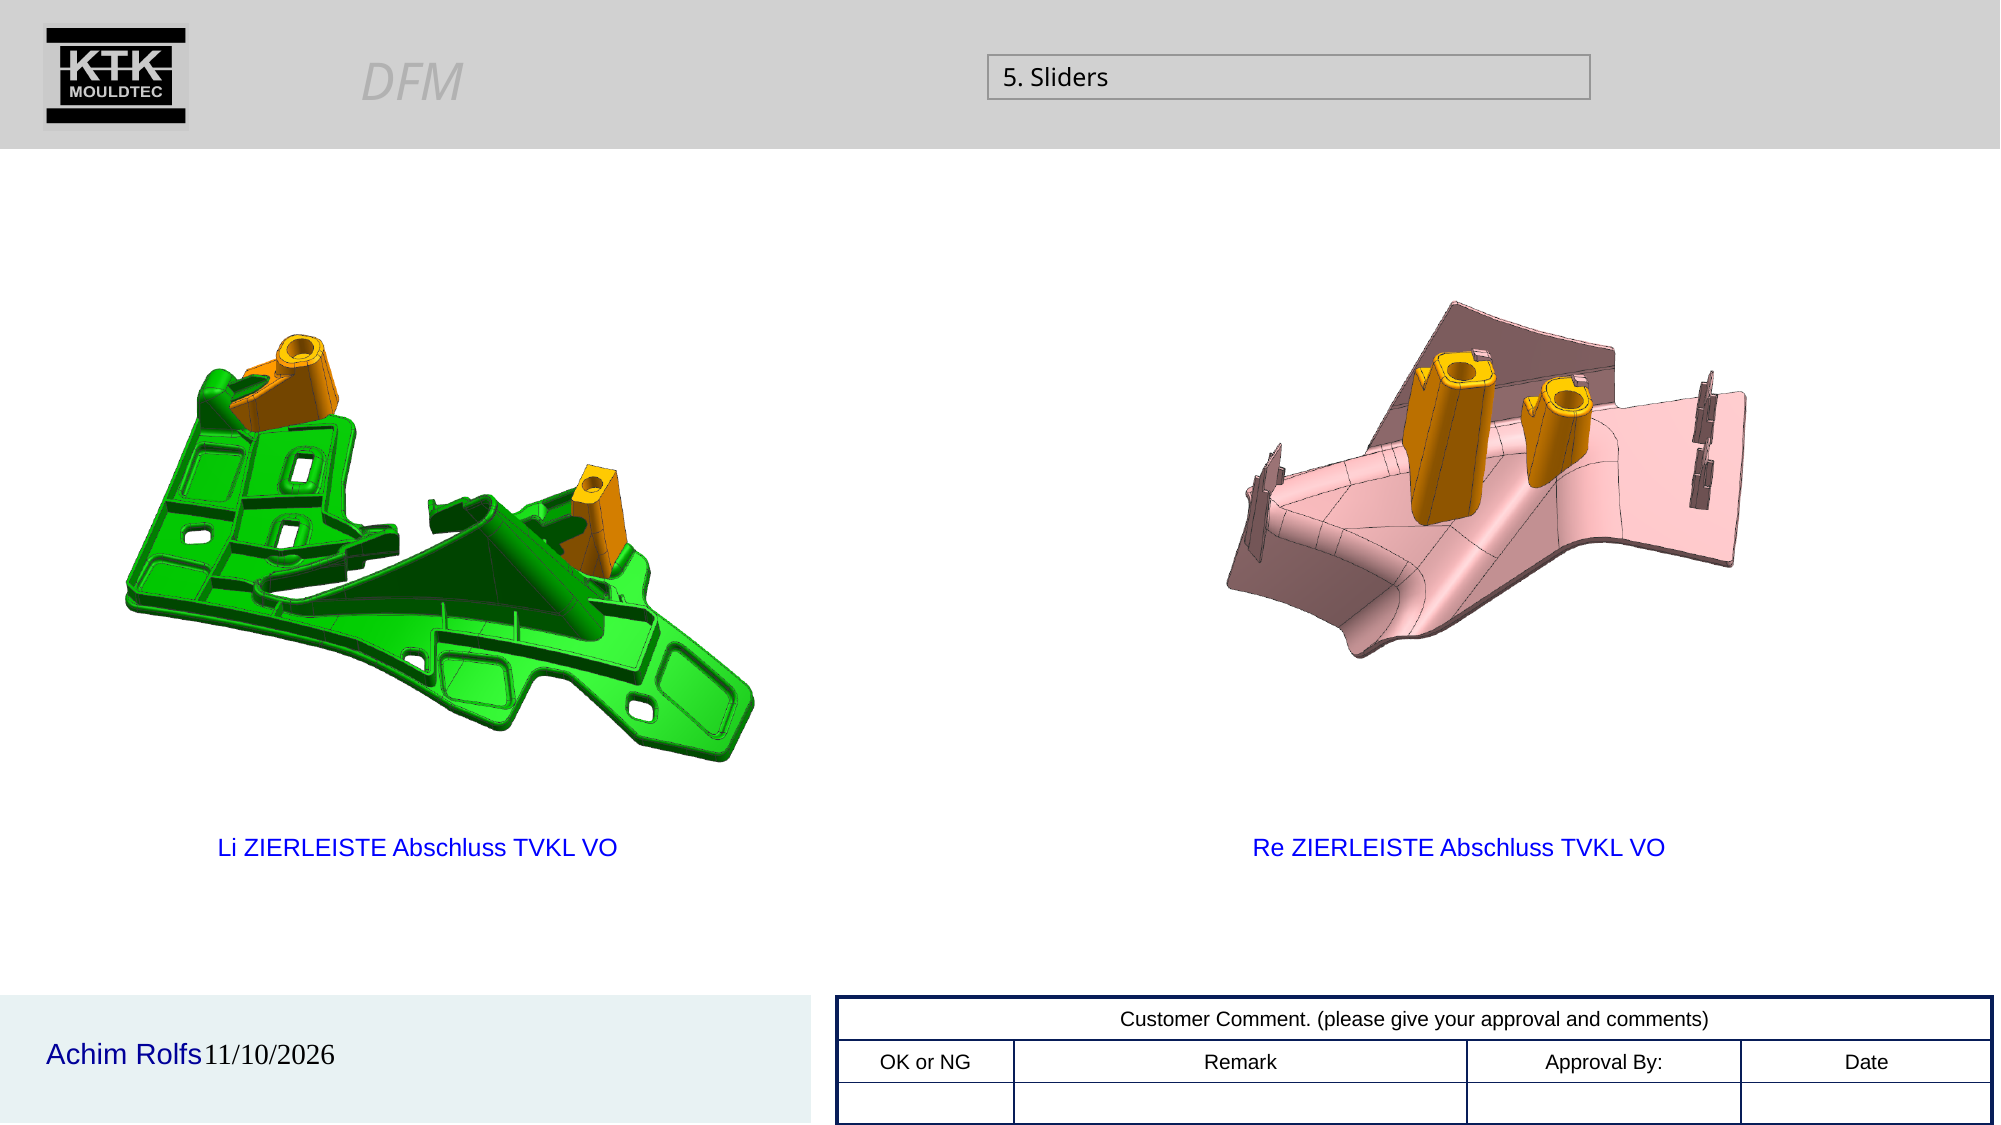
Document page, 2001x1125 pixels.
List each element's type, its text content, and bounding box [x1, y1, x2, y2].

slide_number [188, 1027, 433, 1106]
text_box Re ZIERLEISTE Abschluss TVKL VO [1237, 824, 1682, 869]
picture [1188, 278, 1778, 681]
text_box 5. Sliders [988, 54, 1591, 100]
picture [113, 328, 764, 797]
text_box Li ZIERLEISTE Abschluss TVKL VO [202, 824, 634, 869]
